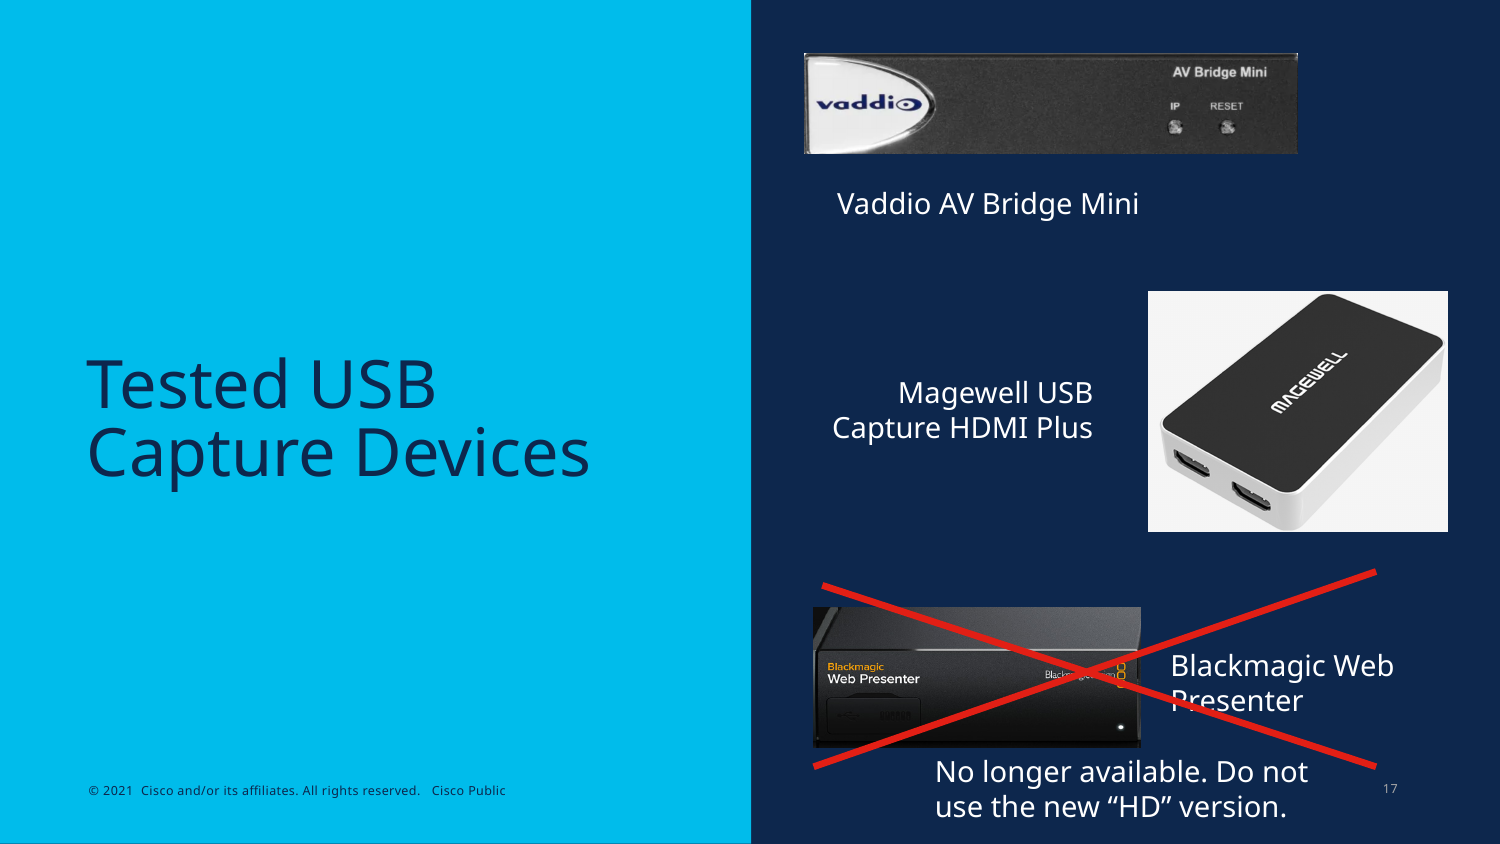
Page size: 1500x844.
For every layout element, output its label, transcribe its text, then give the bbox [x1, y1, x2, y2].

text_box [821, 585, 1377, 767]
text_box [813, 571, 1377, 767]
picture [1147, 290, 1449, 533]
text_box Vaddio AV Bridge Mini [822, 178, 1271, 228]
text_box Blackmagic Web Presenter [1383, 640, 1482, 726]
text_box Magewell USB Capture HDMI Plus [781, 366, 1108, 452]
title Tested USB Capture Devices [71, 272, 697, 572]
text_box No longer available. Do not use the new “HD” version. [919, 775, 1347, 831]
picture [804, 53, 1299, 154]
